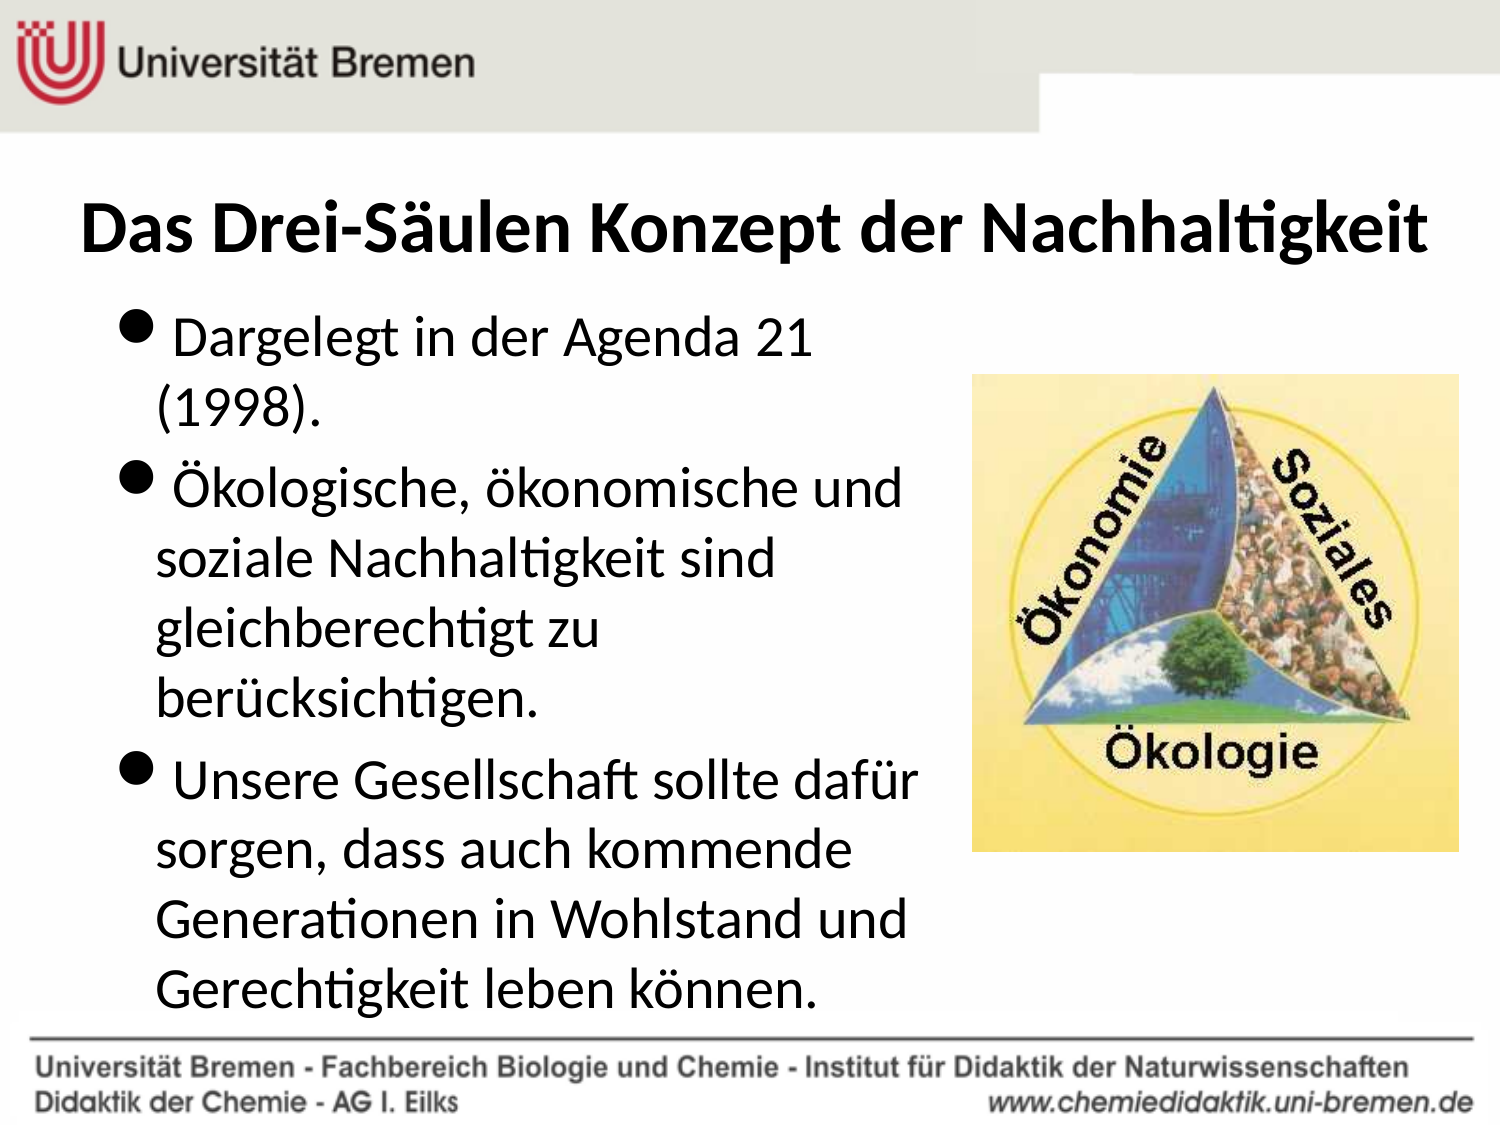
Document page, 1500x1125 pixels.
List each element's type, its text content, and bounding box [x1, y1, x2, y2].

picture [0, 0, 1500, 1125]
title Das Drei-Säulen Konzept der Nachhaltigkeit [41, 140, 1471, 305]
list Dargelegt in der Agenda 21 (1998). Ökologische, ökonomische und soziale Nachhaltigkeit sind gleichberechtigt zu berücksichtigen. Unsere Gesellschaft sollte dafür sorgen, dass auch kommende Generationen in Wohlstand und Gerechtigkeit leben können. [35, 290, 957, 1076]
